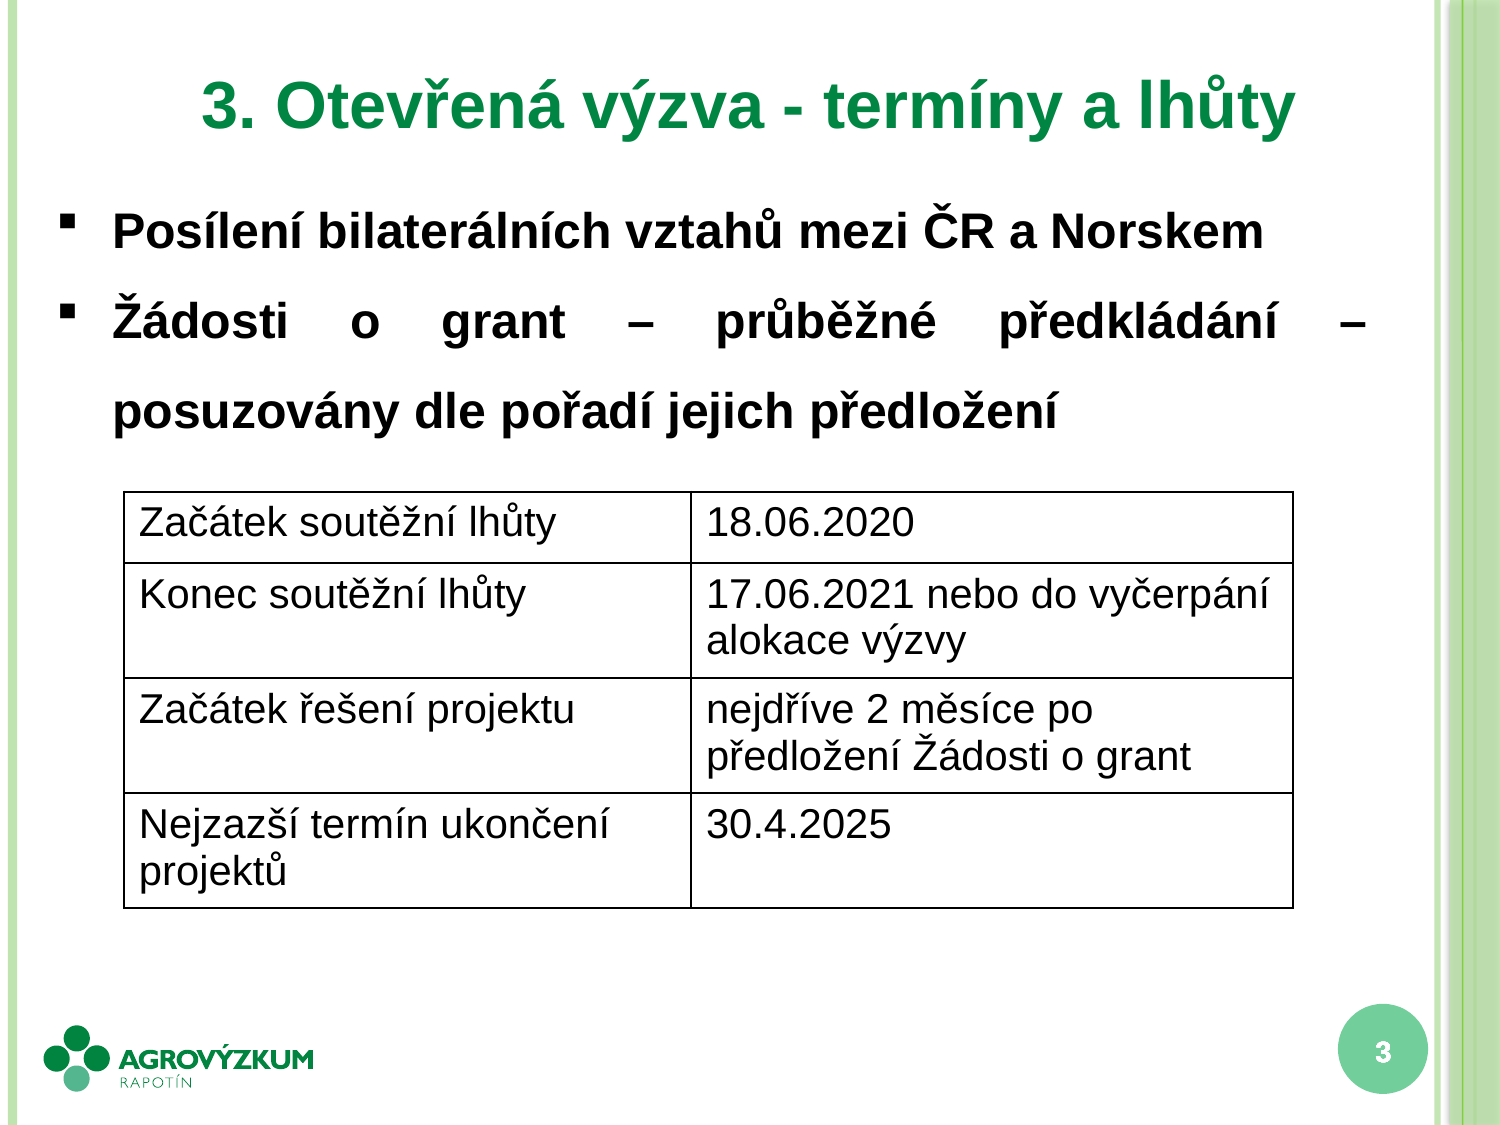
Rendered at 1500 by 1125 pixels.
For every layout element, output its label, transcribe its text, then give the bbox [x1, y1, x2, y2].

text_box 3. Otevřená výzva - termíny a lhůty [0, 54, 1500, 150]
text_box 3 [1333, 1008, 1434, 1094]
text_box Posílení bilaterálních vztahů mezi ČR a Norskem Žádosti o grant – průběžné předkládání – posuzovány dle pořadí jejich předložení [41, 160, 1382, 536]
table_cell Začátek řešení projektu [125, 679, 690, 792]
table_cell 17.06.2021 nebo do vyčerpání alokace výzvy [692, 564, 1292, 677]
table_cell 30.4.2025 [692, 794, 1292, 907]
table_cell Nejzazší termín ukončení projektů [125, 794, 690, 907]
table_cell Konec soutěžní lhůty [125, 564, 690, 677]
table_header Začátek soutěžní lhůty [125, 493, 690, 562]
table_cell nejdříve 2 měsíce po předložení Žádosti o grant [692, 679, 1292, 792]
table_header 18.06.2020 [692, 493, 1292, 562]
